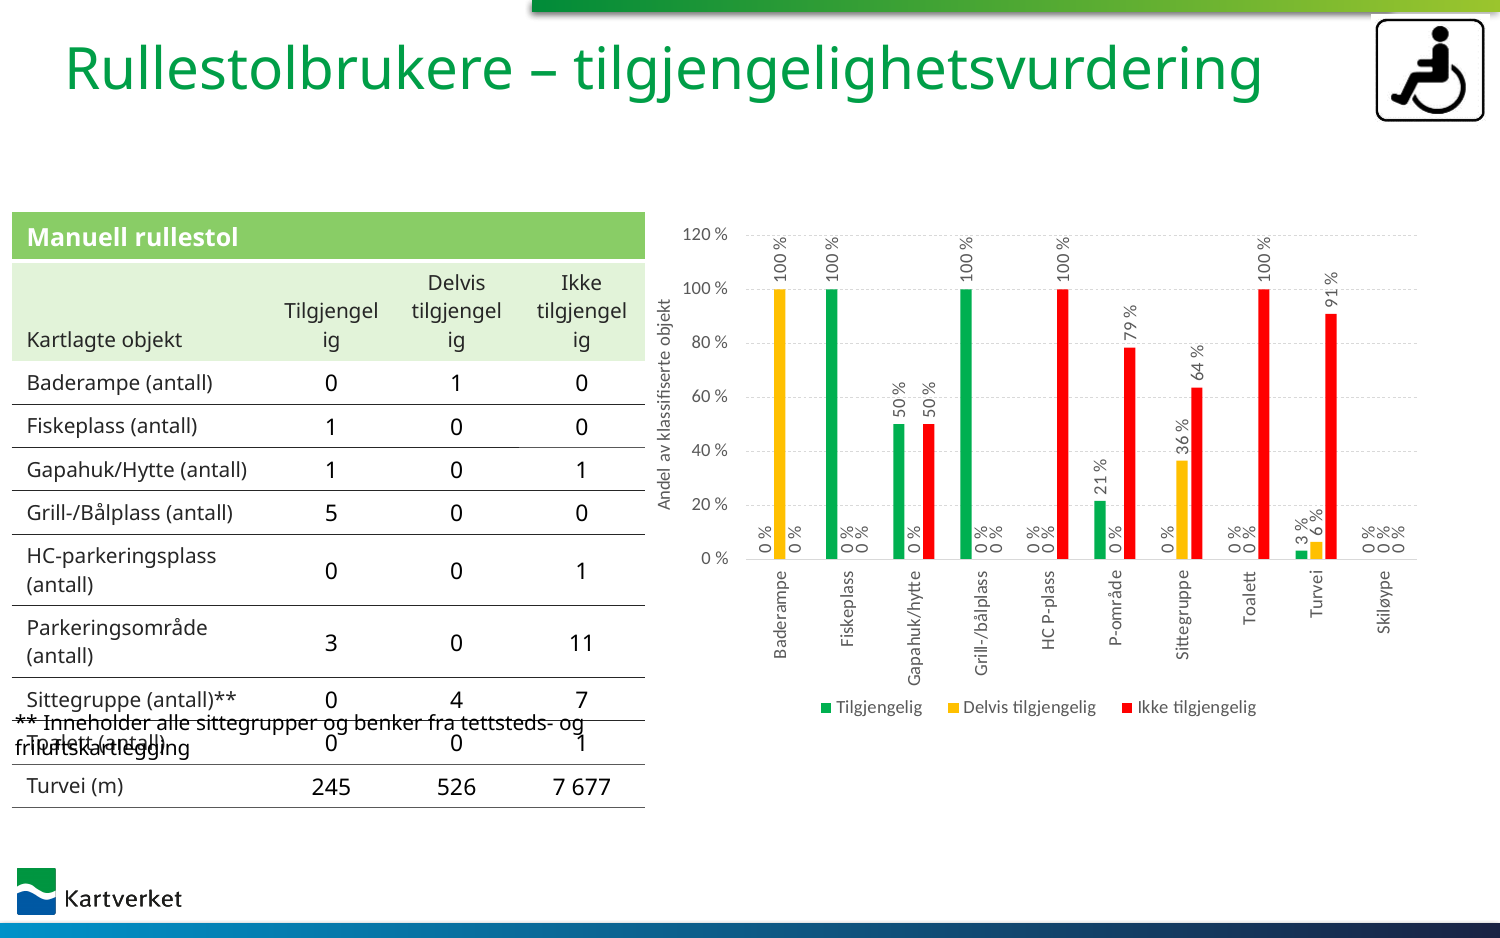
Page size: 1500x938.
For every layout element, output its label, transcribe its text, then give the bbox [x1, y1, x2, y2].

table_cell 11 [519, 606, 638, 677]
table_cell 0 [269, 535, 394, 605]
text_box Rullestolbrukere – tilgjengelighetsvurdering [49, 12, 1372, 109]
table_cell 3 [269, 606, 394, 677]
table_cell Sittegruppe (antall)** [12, 678, 269, 702]
table_cell 0 [519, 361, 638, 404]
table_cell 1 [394, 361, 519, 404]
table_cell Delvis tilgjengelig [394, 263, 519, 361]
table_cell 0 [519, 405, 638, 447]
table_cell Fiskeplass (antall) [12, 405, 269, 447]
table_cell 7 [519, 678, 638, 702]
table_cell Baderampe (antall) [12, 361, 269, 404]
table_cell Turvei (m) [12, 768, 269, 807]
table_cell Tilgjengelig [269, 263, 394, 361]
table_cell Parkeringsområde (antall) [12, 606, 269, 677]
table_cell 0 [519, 491, 638, 534]
table_cell 4 [394, 678, 519, 702]
table_cell 0 [394, 535, 519, 605]
picture [643, 218, 1427, 728]
table_header Manuell rullestol [12, 212, 645, 259]
table_cell 0 [394, 448, 519, 490]
table_cell Kartlagte objekt [12, 263, 269, 361]
table_cell 5 [269, 491, 394, 534]
table_cell 1 [519, 448, 638, 490]
table_cell 245 [269, 768, 394, 807]
table_cell Grill-/Bålplass (antall) [12, 491, 269, 534]
table_cell 0 [269, 361, 394, 404]
table_cell 526 [394, 768, 519, 807]
table_cell 1 [269, 405, 394, 447]
table_cell Gapahuk/Hytte (antall) [12, 448, 269, 490]
table_cell 7 677 [519, 768, 645, 807]
table_cell 0 [394, 606, 519, 677]
table_cell 0 [394, 491, 519, 534]
picture [1371, 13, 1491, 127]
table_cell 0 [269, 678, 394, 702]
table_cell Ikke tilgjengelig [519, 263, 638, 361]
table_cell 1 [519, 535, 638, 605]
table_cell 1 [269, 448, 394, 490]
text_box ** Inneholder alle sittegrupper og benker fra tettsteds- og friluftskartlegging [0, 702, 745, 768]
table_cell 0 [394, 405, 519, 447]
table_cell HC-parkeringsplass (antall) [12, 535, 269, 605]
